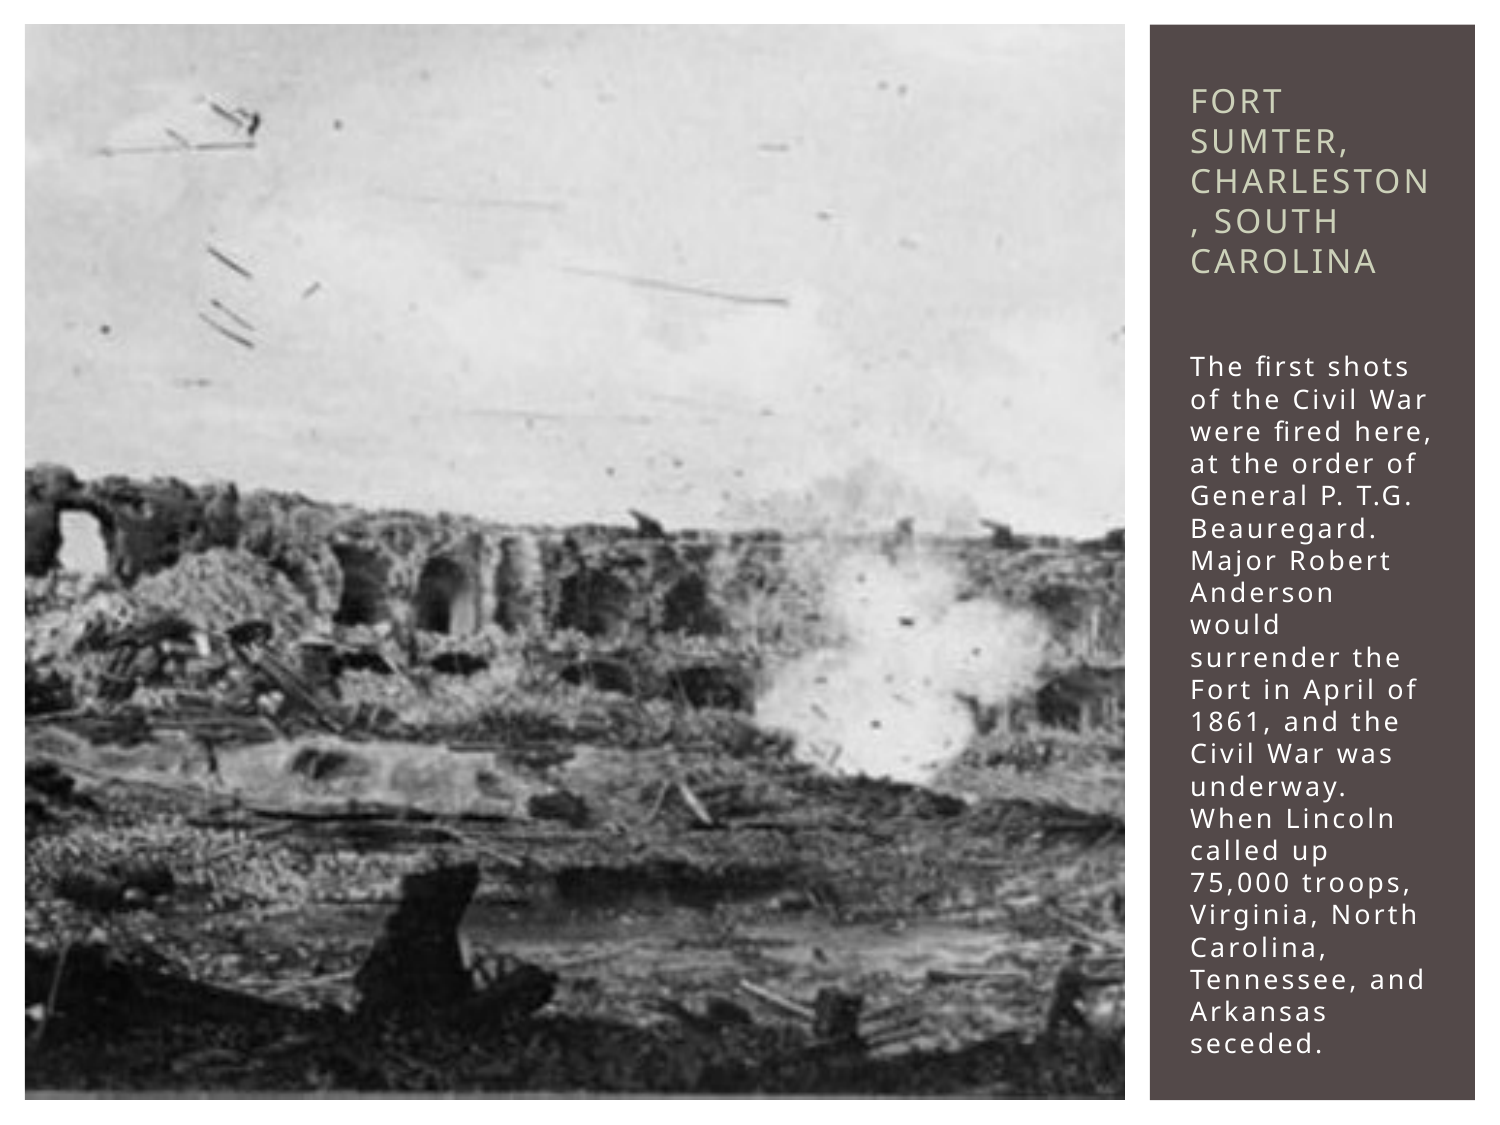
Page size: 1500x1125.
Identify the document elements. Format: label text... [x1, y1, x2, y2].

title Fort Sumter, Charleston, South Carolina [1175, 75, 1450, 288]
list The first shots of the Civil War were fired here, at the order of General P. T.G. Beauregard. Major Robert Anderson would surrender the Fort in April of 1861, and the Civil War was underway. When Lincoln called up 75,000 troops, Virginia, North Carolina, Tennessee, and Arkansas seceded. [1175, 350, 1450, 1075]
picture [24, 24, 1126, 1101]
